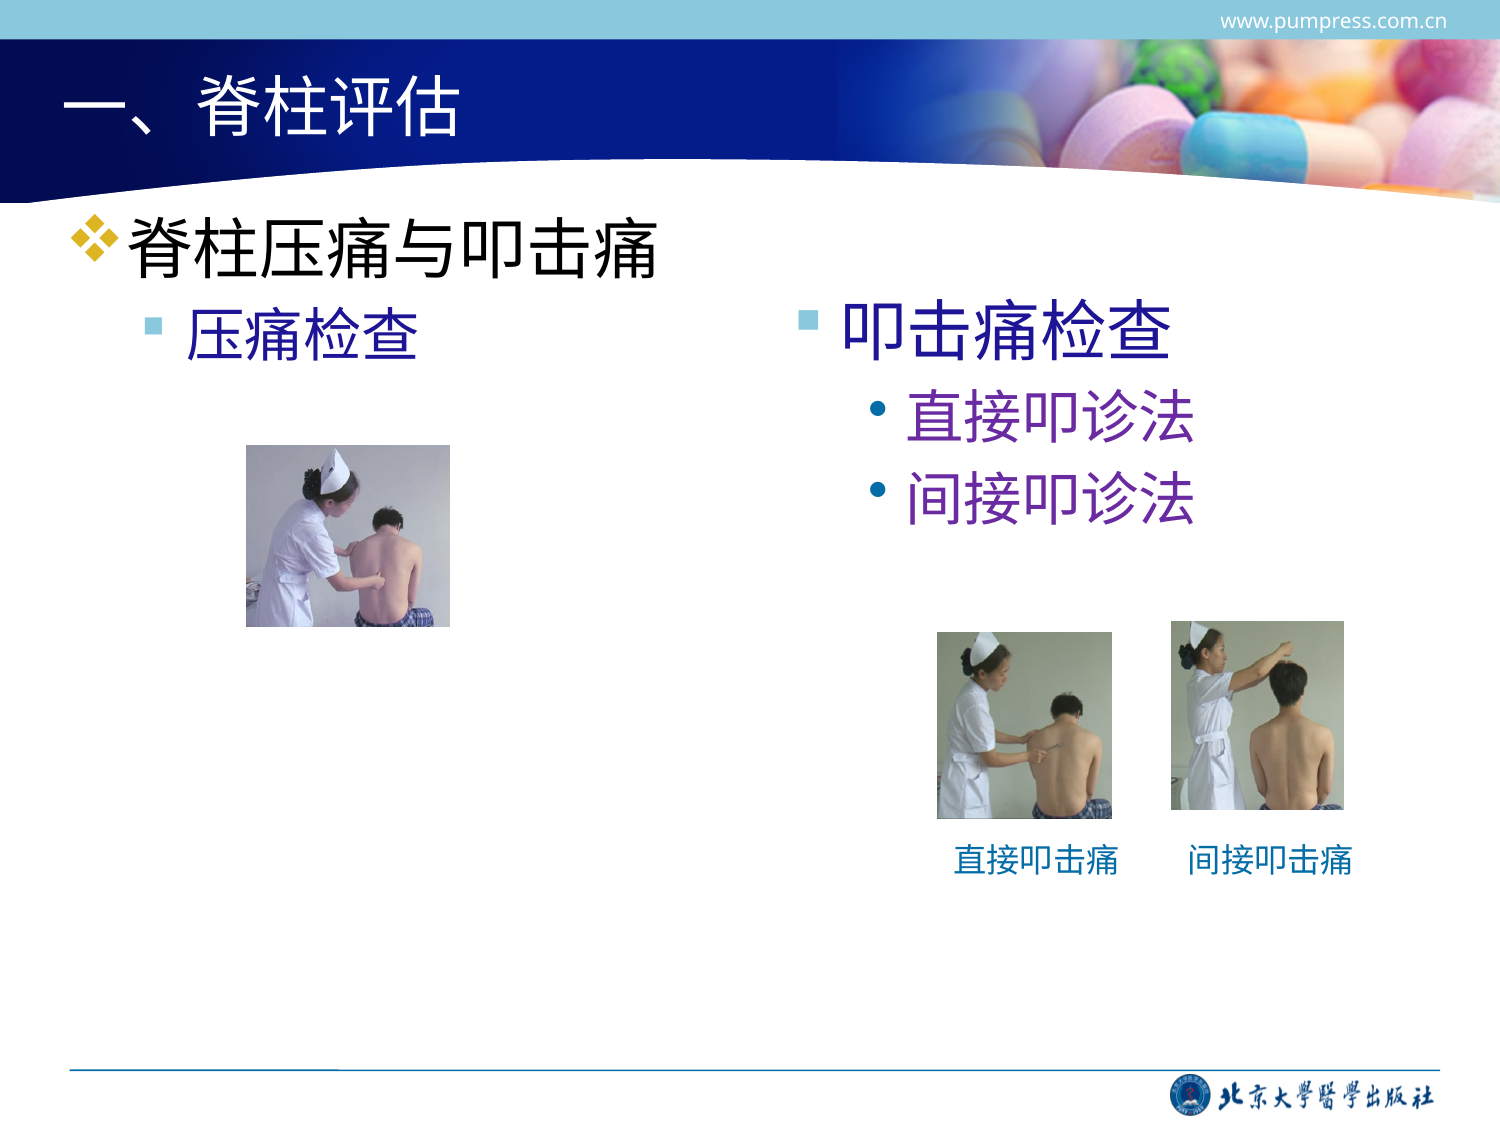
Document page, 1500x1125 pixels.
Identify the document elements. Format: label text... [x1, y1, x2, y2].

picture [0, 40, 1500, 203]
text_box 间接叩击痛 [1173, 831, 1370, 887]
picture [1171, 620, 1344, 810]
text_box 直接叩击痛 [938, 831, 1135, 887]
picture [937, 632, 1112, 819]
list 叩击痛检查 直接叩诊法 间接叩诊法 [702, 280, 1398, 1026]
slide_number www.pumpress.com.cn [1024, 0, 1463, 38]
title 一、脊柱评估 [46, 58, 1373, 152]
list 脊柱压痛与叩击痛 压痛检查 [49, 198, 844, 1026]
picture [1170, 1074, 1436, 1118]
picture [245, 445, 450, 627]
